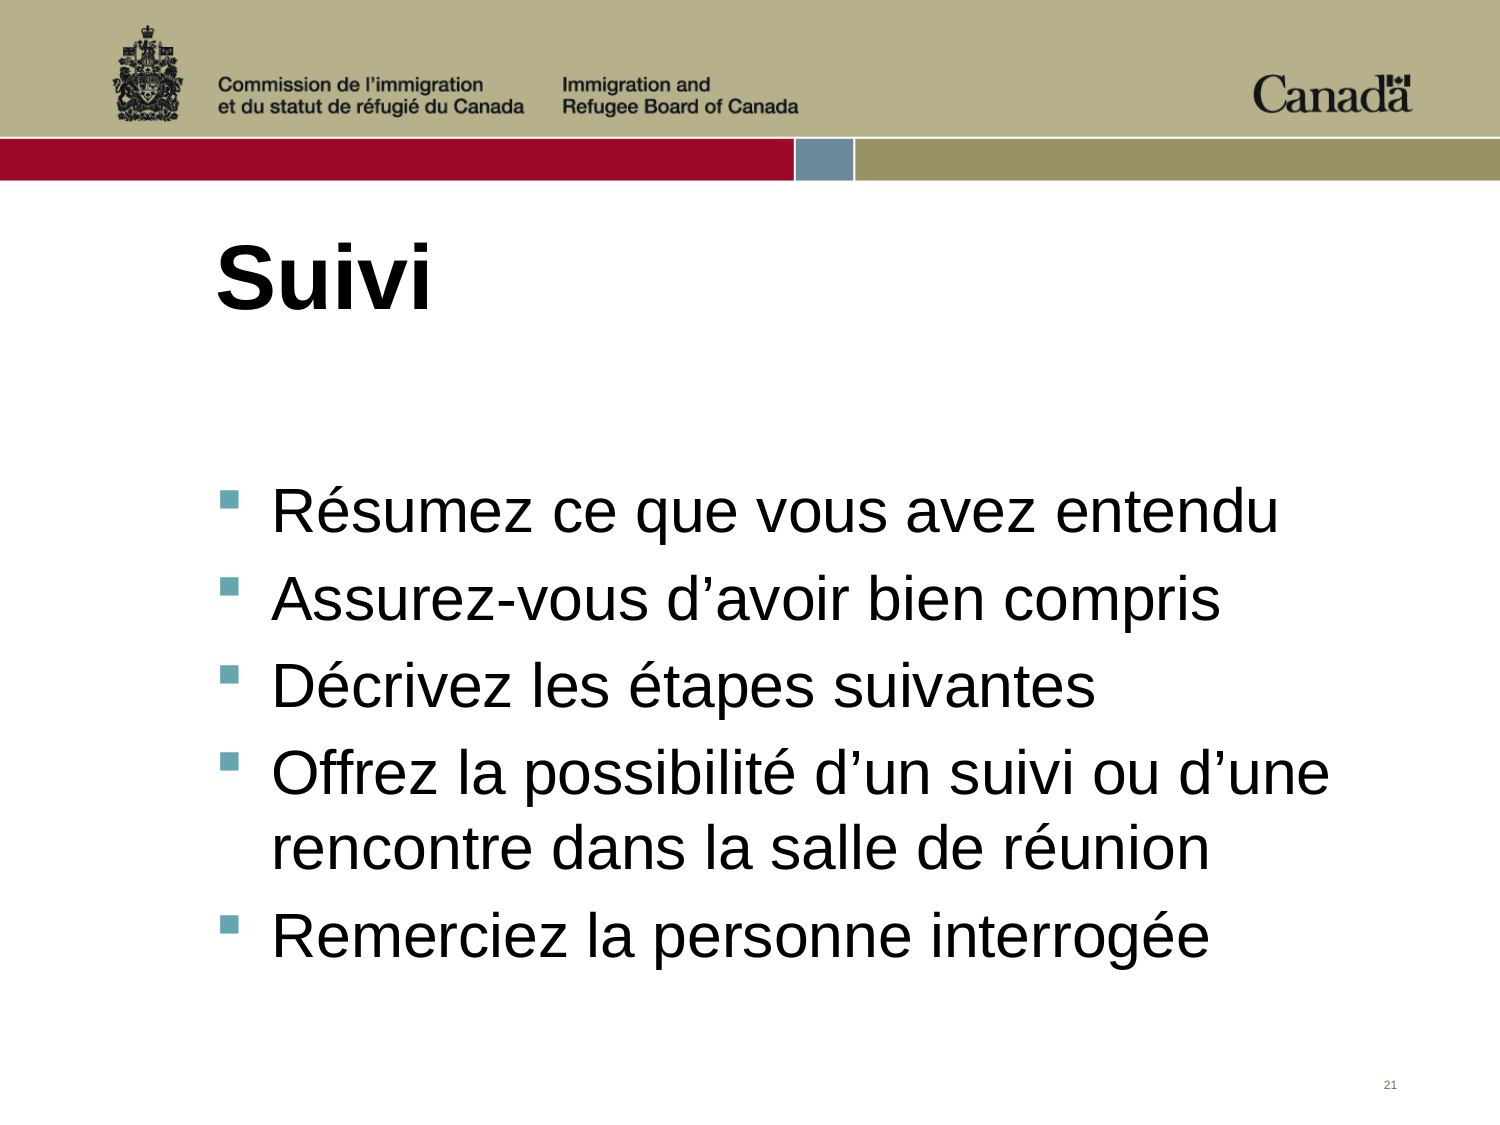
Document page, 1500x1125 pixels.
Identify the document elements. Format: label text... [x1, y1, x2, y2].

picture [0, 0, 1500, 1125]
list Résumez ce que vous avez entendu Assurez-vous d’avoir bien compris Décrivez les étapes suivantes Offrez la possibilité d’un suivi ou d’une rencontre dans la salle de réunion Remerciez la personne interrogée [200, 462, 1413, 1000]
slide_number 21 [1100, 1025, 1413, 1100]
title Suivi [200, 237, 1413, 425]
